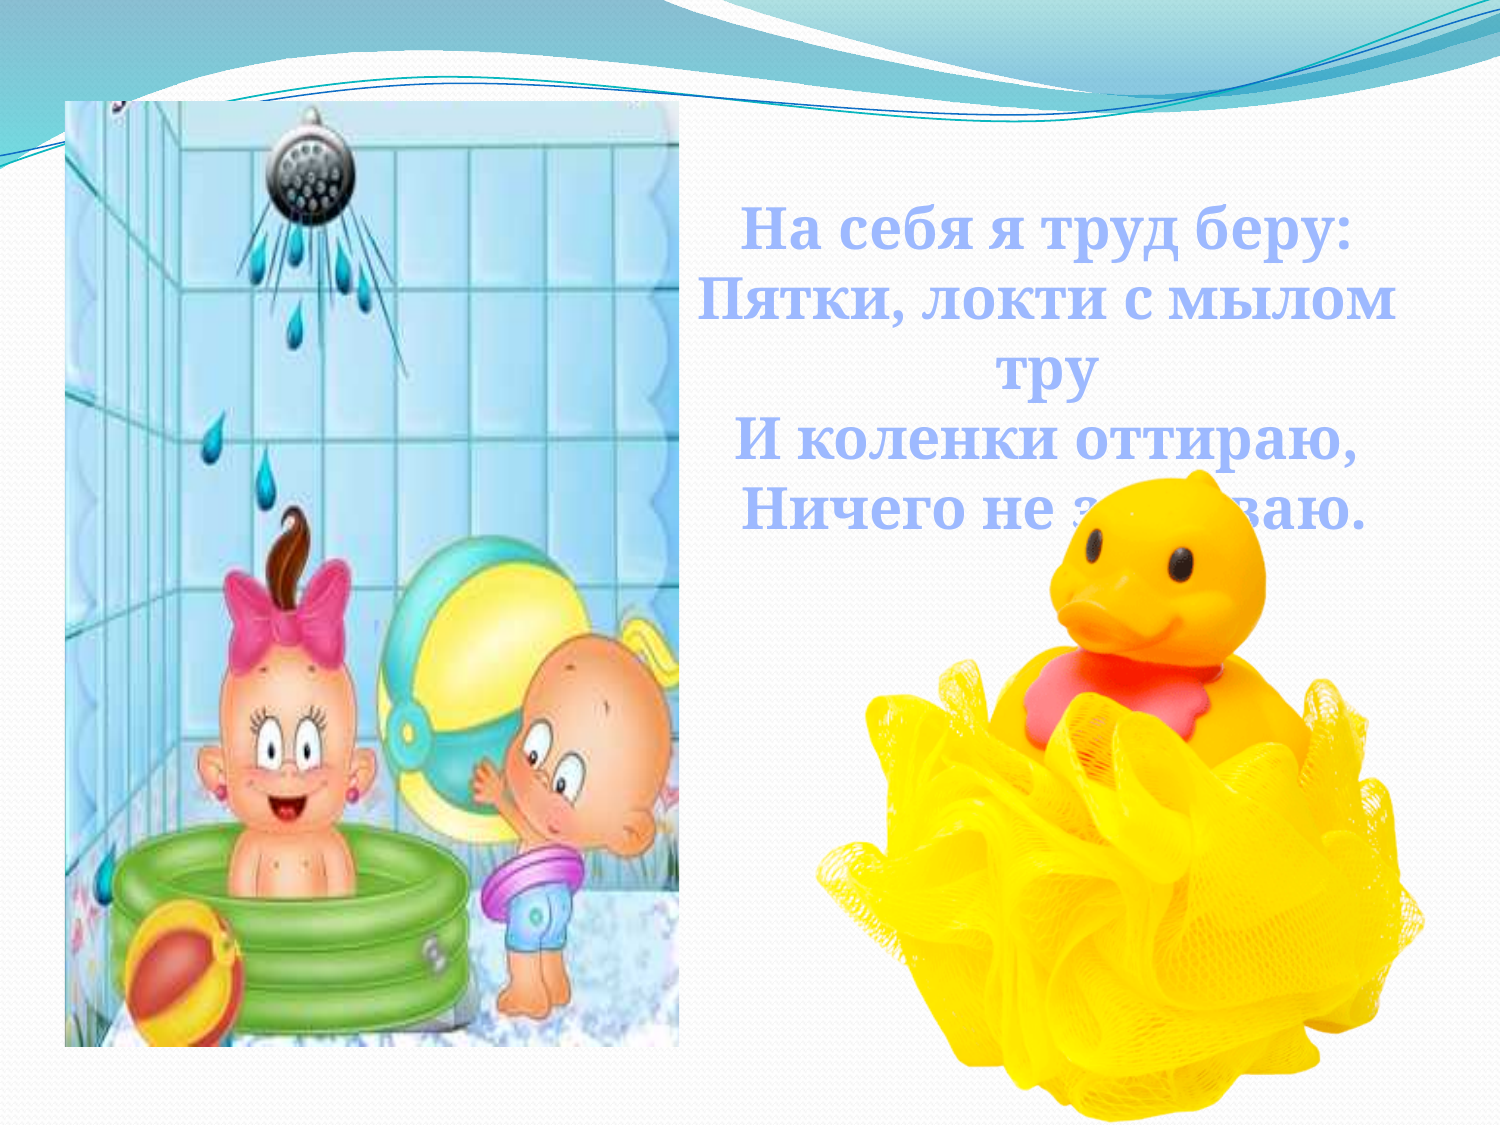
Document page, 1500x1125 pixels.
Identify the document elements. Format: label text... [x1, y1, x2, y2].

picture [776, 420, 1500, 1125]
picture [64, 101, 680, 1047]
text_box На себя я труд беру: Пятки, локти с мылом тру И коленки оттираю, Ничего не забываю. [686, 183, 1459, 594]
